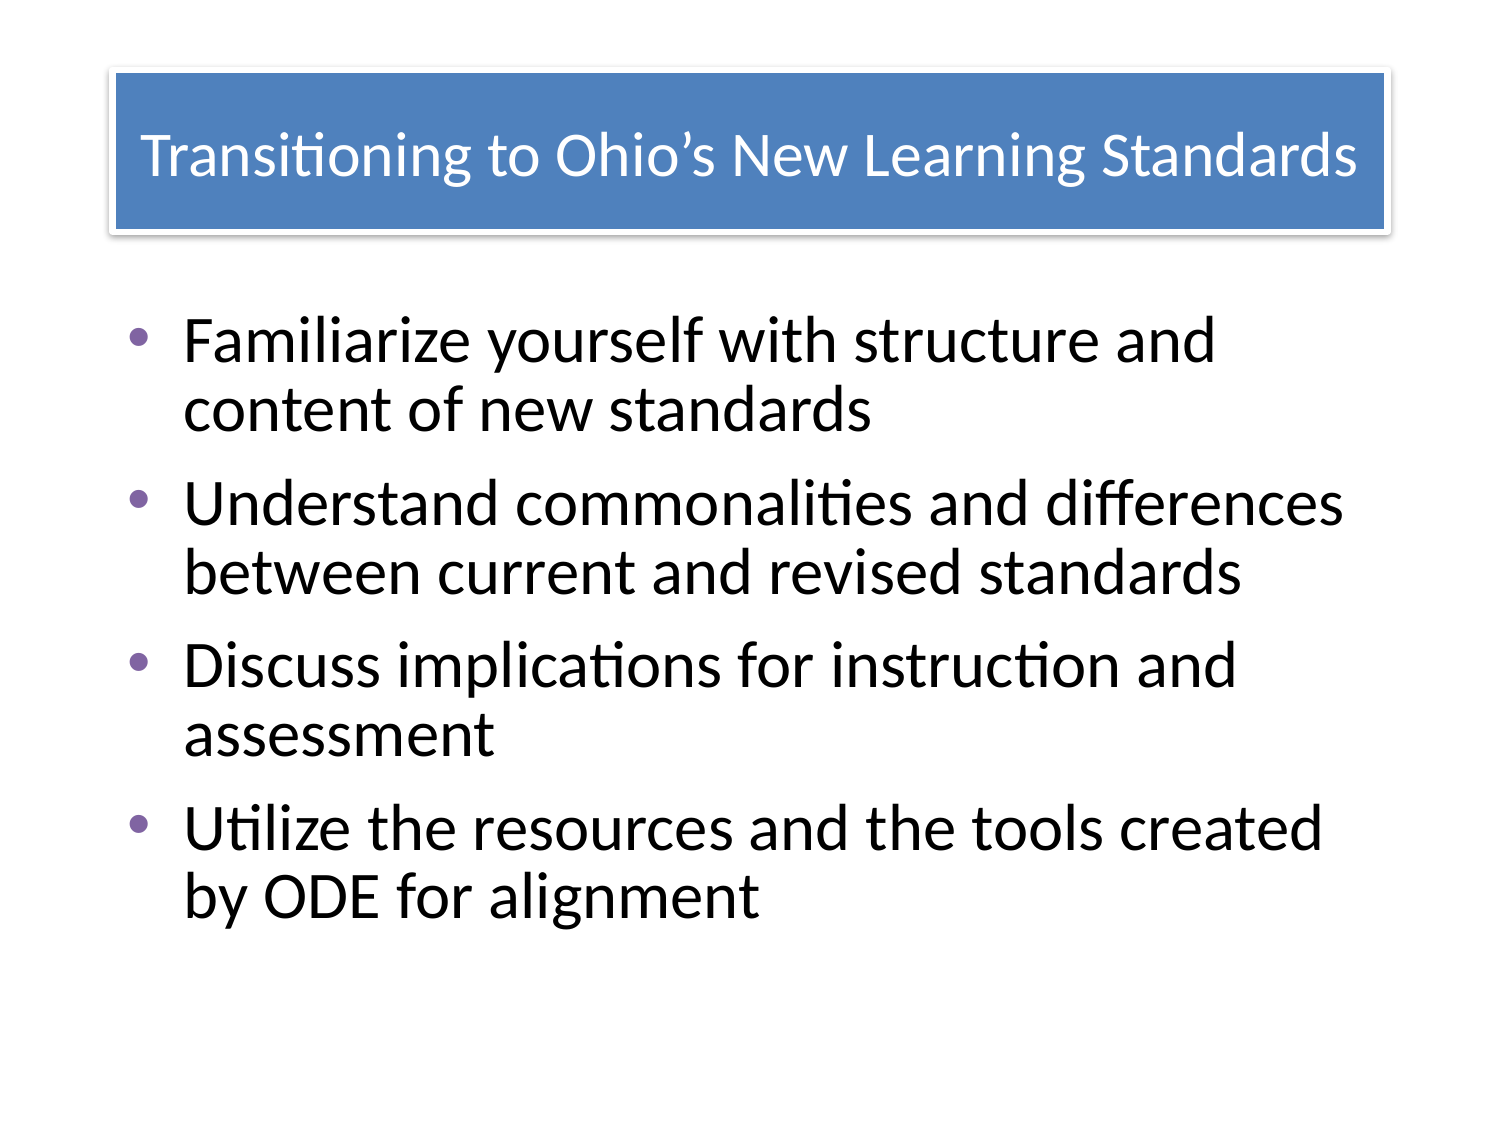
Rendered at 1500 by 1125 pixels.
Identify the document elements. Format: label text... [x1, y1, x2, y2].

list Familiarize yourself with structure and content of new standards Understand commonalities and differences between current and revised standards Discuss implications for instruction and assessment Utilize the resources and the tools created by ODE for alignment [112, 299, 1388, 1043]
title Transitioning to Ohio’s New Learning Standards [109, 67, 1391, 235]
